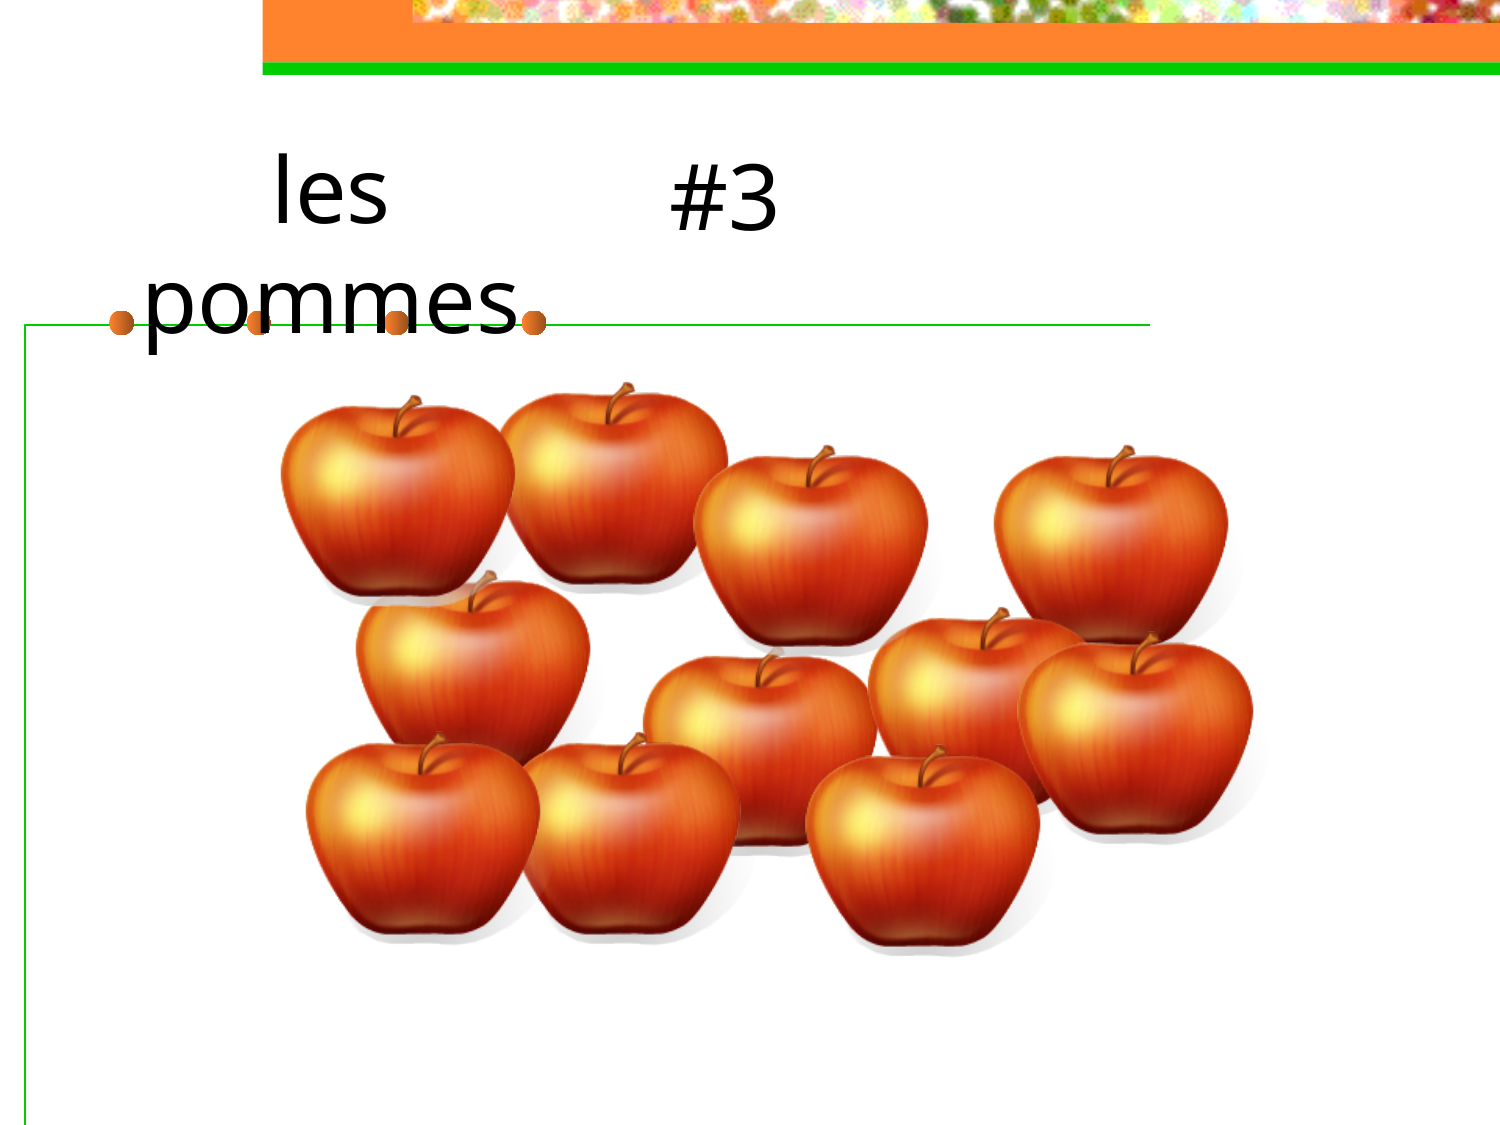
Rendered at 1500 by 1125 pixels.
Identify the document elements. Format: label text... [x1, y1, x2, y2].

title #3 [87, 99, 1363, 288]
text_box les pommes [62, 124, 600, 360]
picture [412, 0, 1500, 23]
picture [262, 349, 1282, 994]
